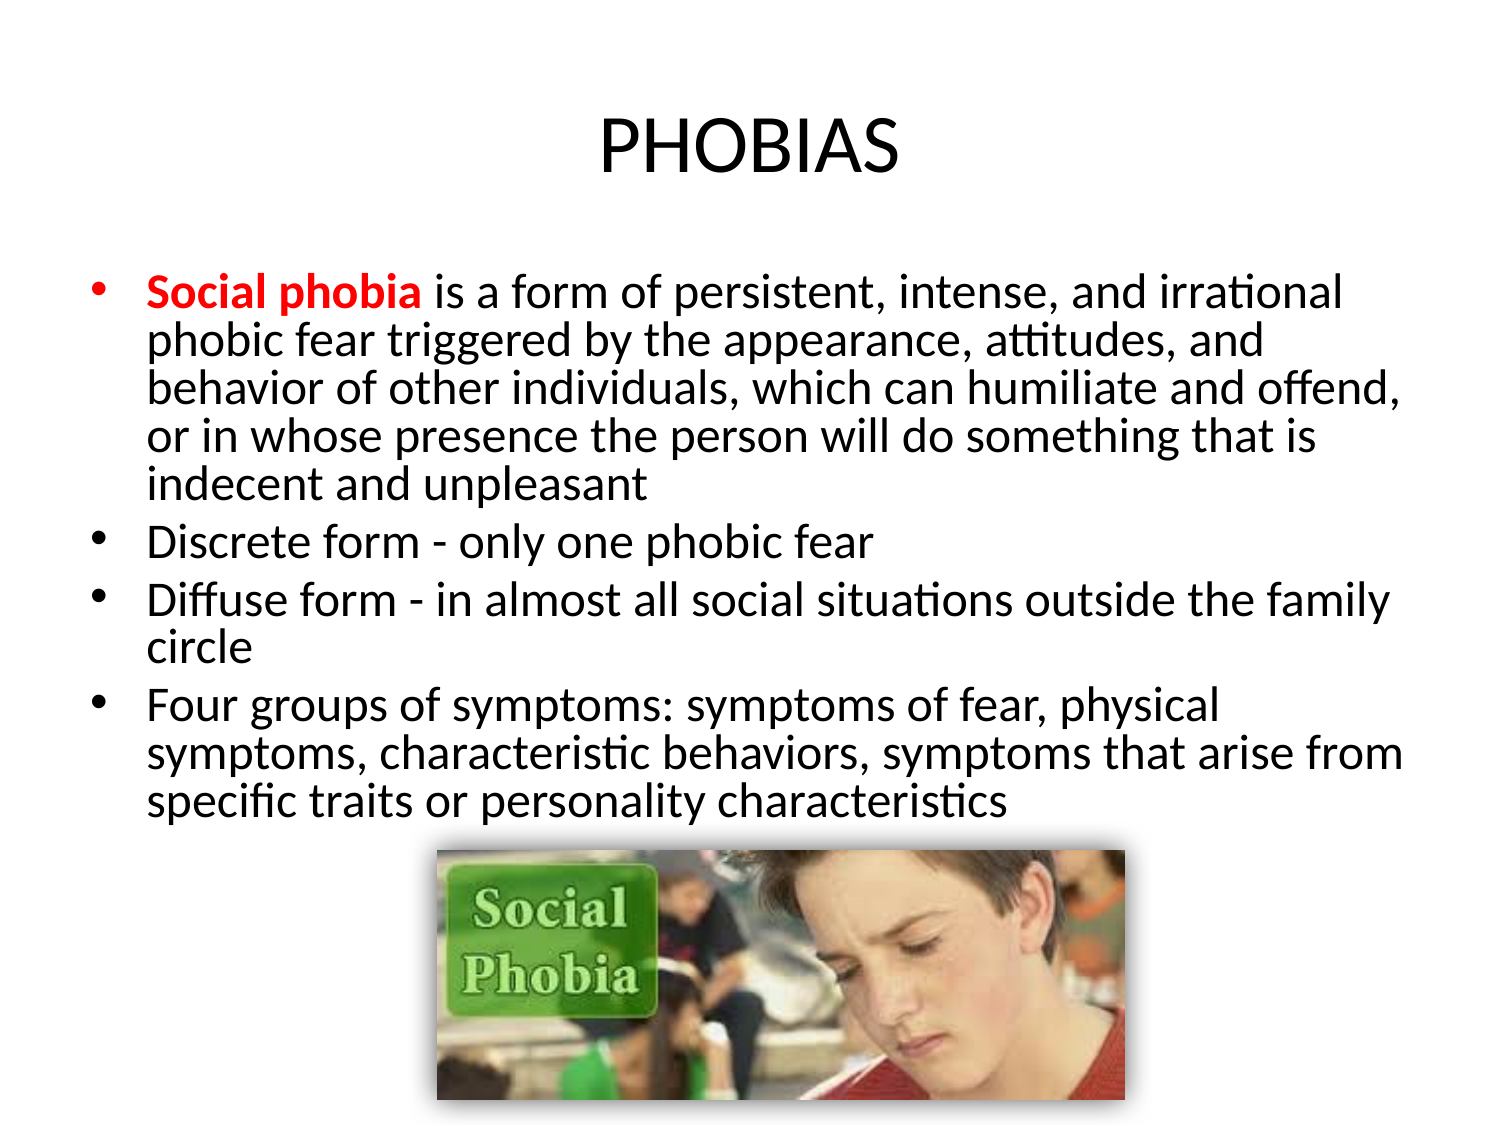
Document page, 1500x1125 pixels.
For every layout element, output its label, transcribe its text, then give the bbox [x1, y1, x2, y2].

list Social phobia is a form of persistent, intense, and irrational phobic fear triggered by the appearance, attitudes, and behavior of other individuals, which can humiliate and offend, or in whose presence the person will do something that is indecent and unpleasant Discrete form - only one phobic fear Diffuse form - in almost all social situations outside the family circle Four groups of symptoms: symptoms of fear, physical symptoms, characteristic behaviors, symptoms that arise from specific traits or personality characteristics [75, 262, 1425, 1005]
picture [437, 850, 1126, 1101]
title PHOBIAS [75, 45, 1425, 233]
